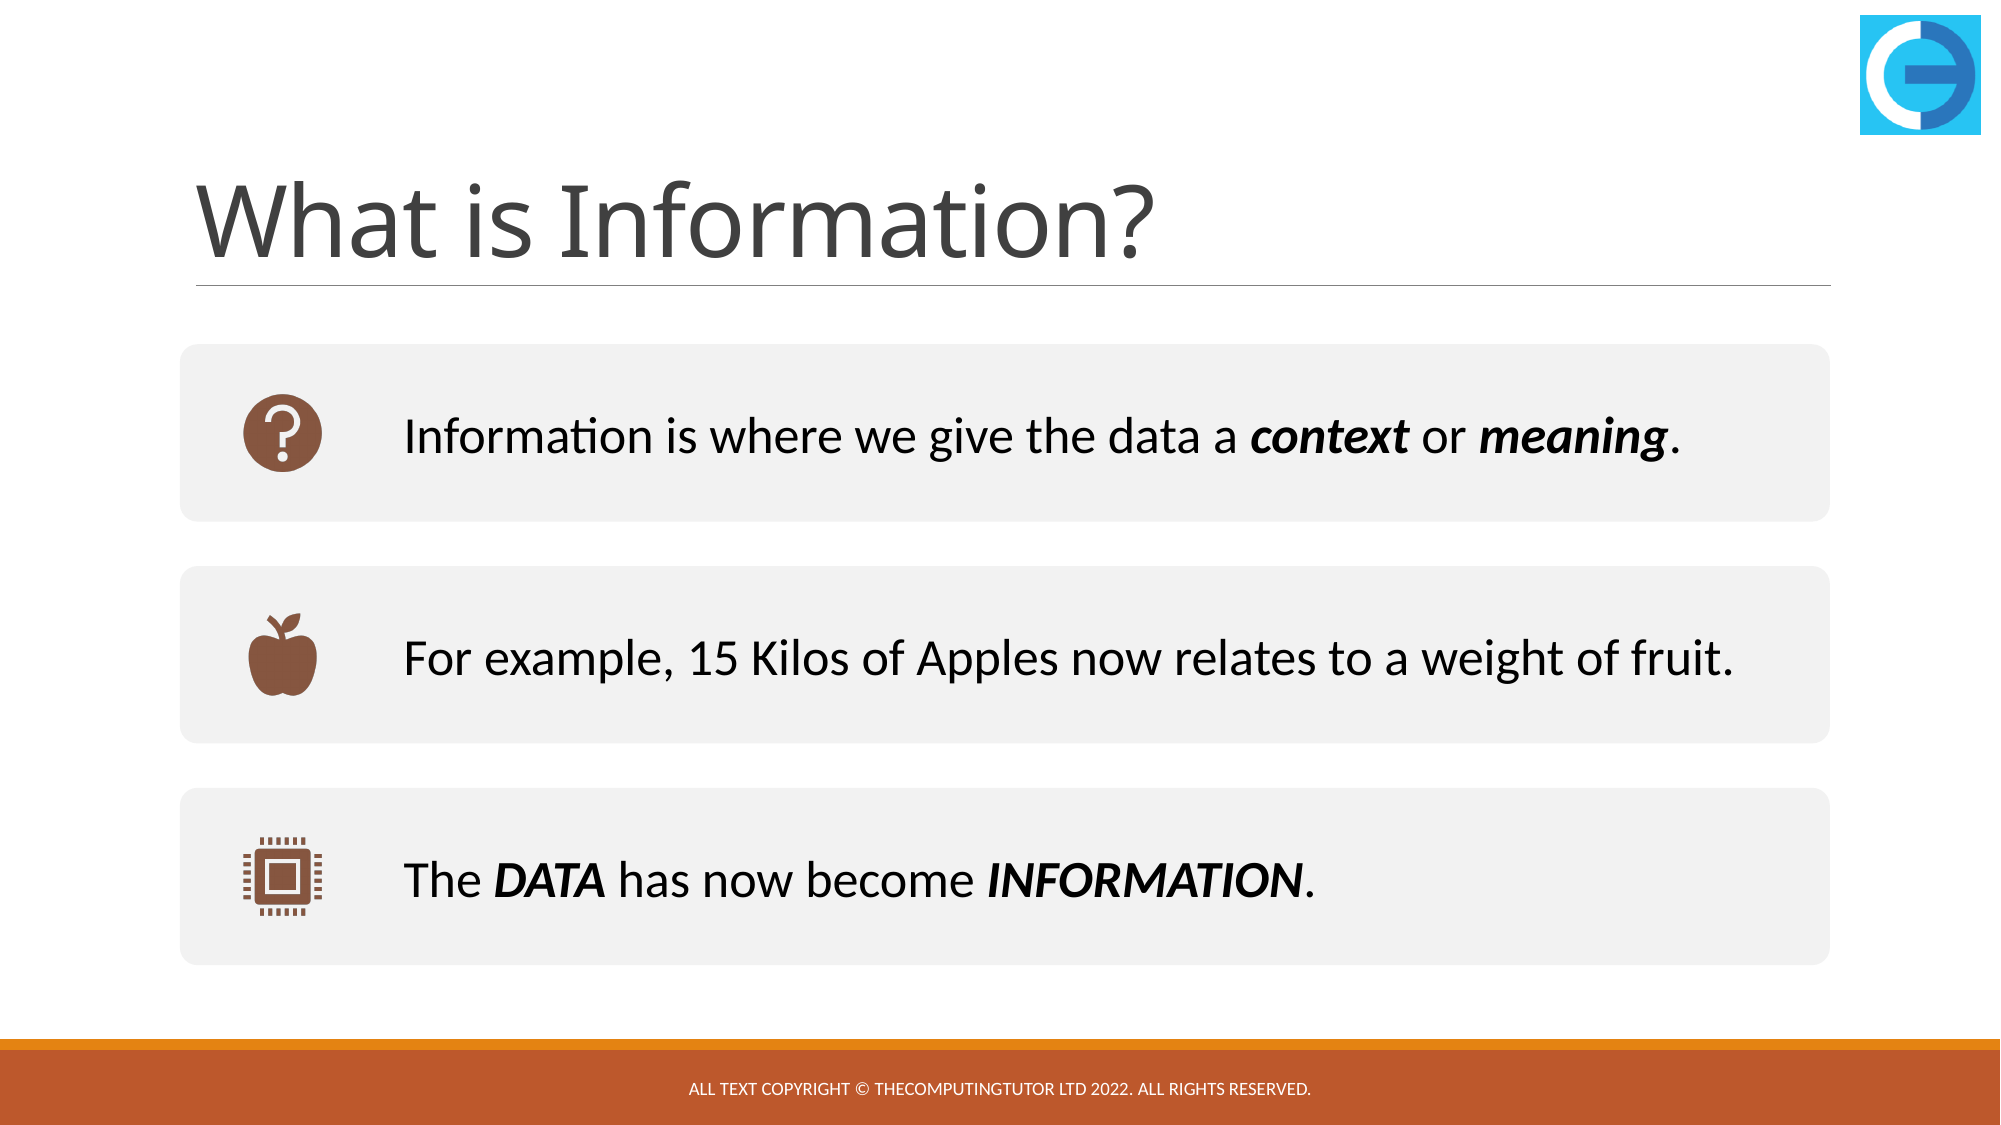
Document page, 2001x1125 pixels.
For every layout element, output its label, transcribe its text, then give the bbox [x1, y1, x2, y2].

footer All text copyright © TheComputingTutor Ltd 2022. All rights Reserved. [604, 1059, 1396, 1120]
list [179, 343, 1831, 966]
picture [1860, 15, 1981, 135]
title What is Information? [180, 47, 1830, 285]
